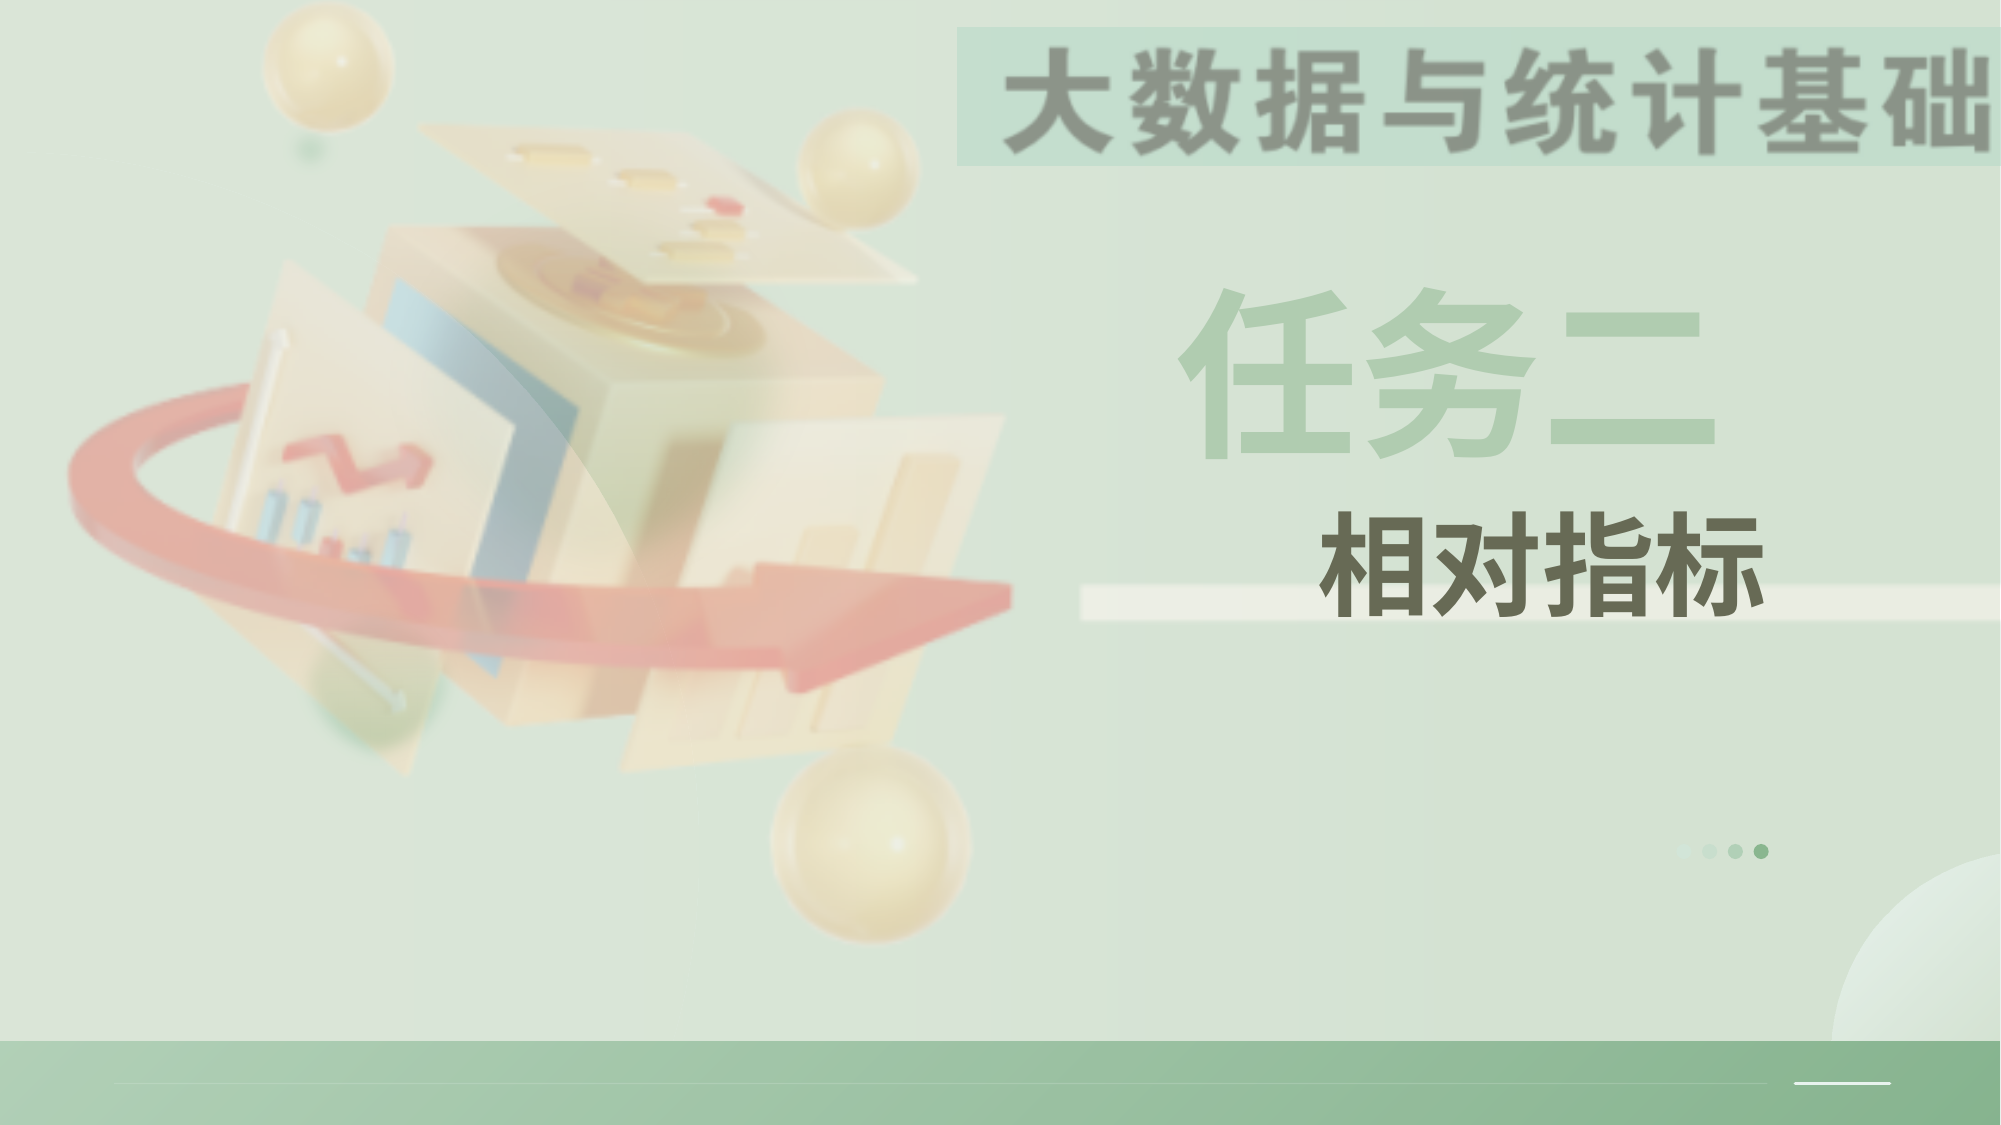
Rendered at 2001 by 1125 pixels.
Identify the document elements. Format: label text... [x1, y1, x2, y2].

list 任务二 [870, 182, 1767, 480]
title 相对指标 [800, 495, 1768, 833]
